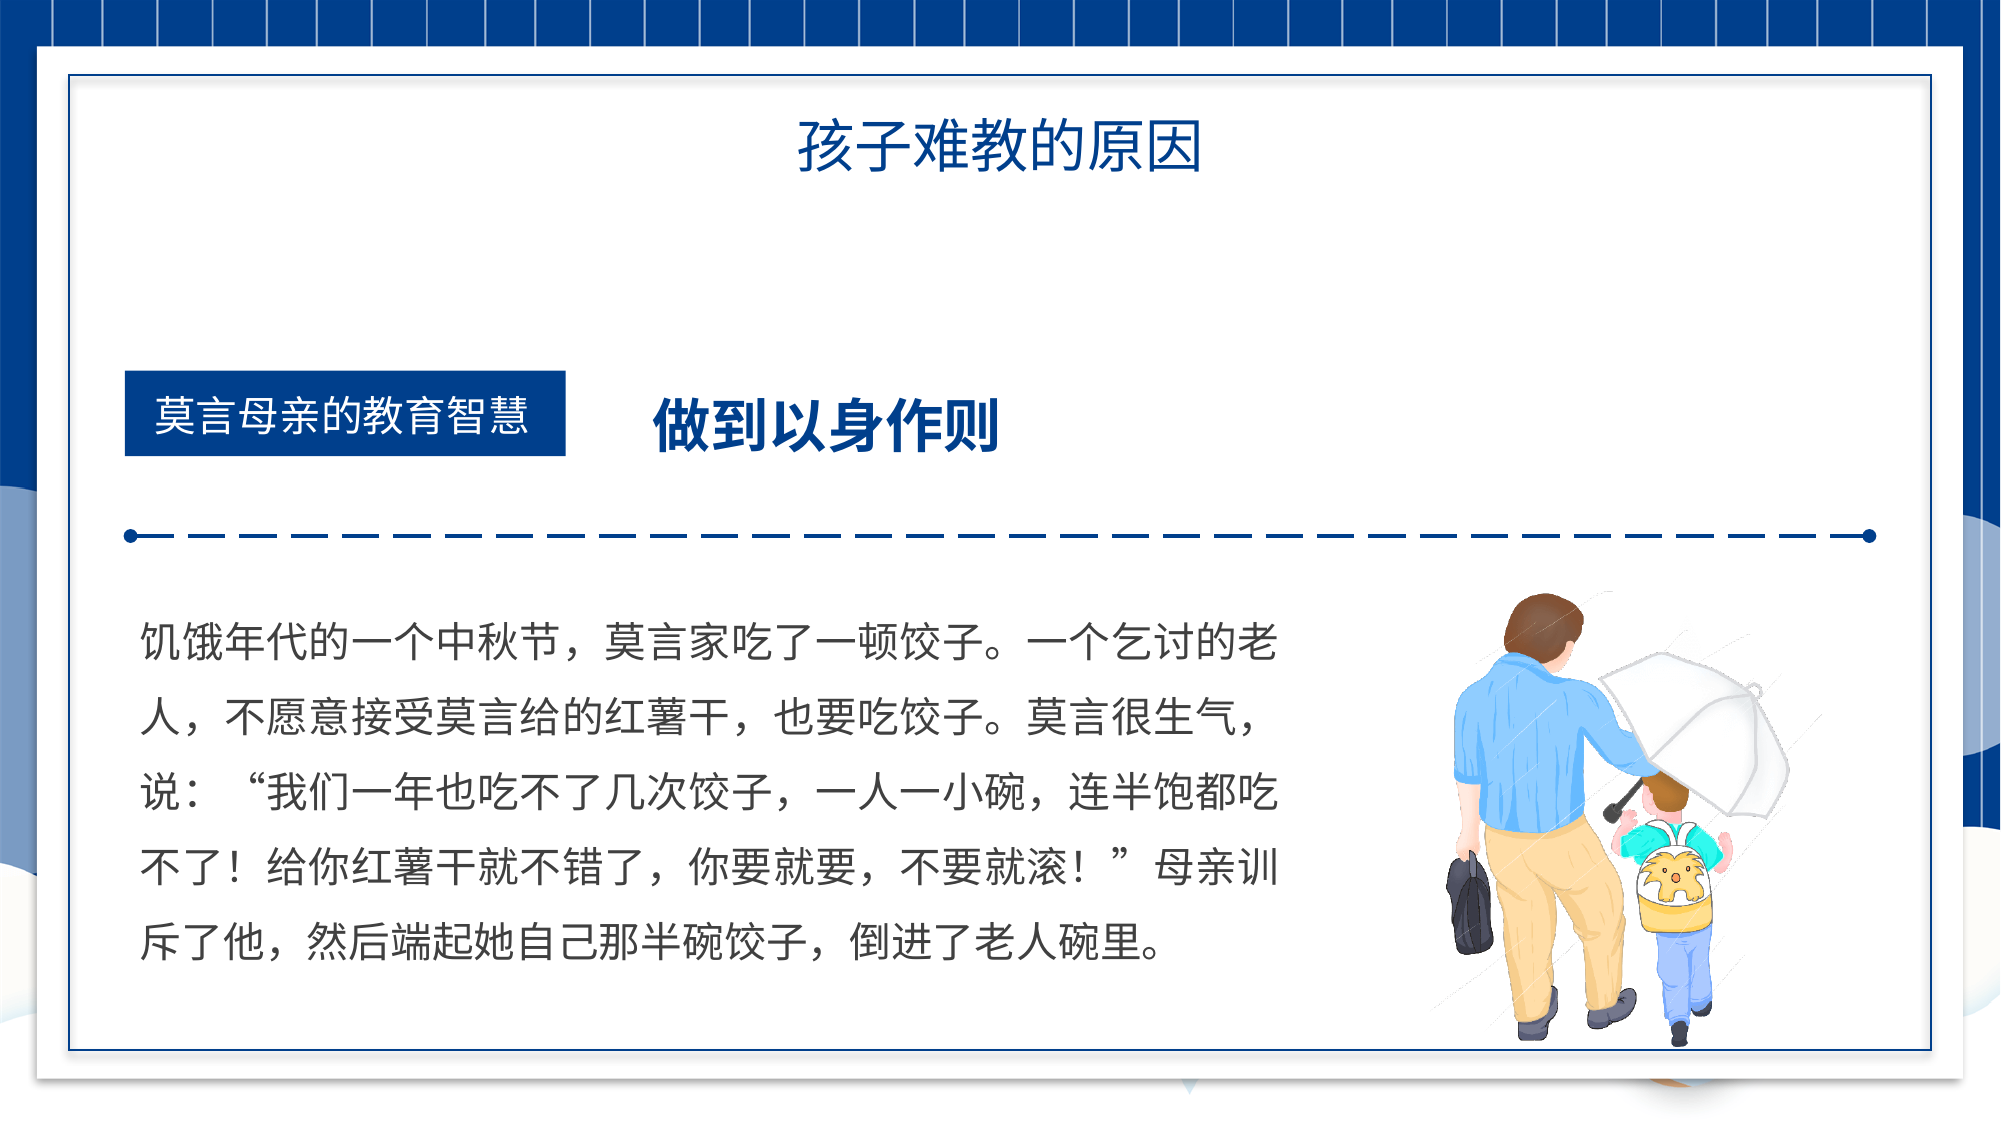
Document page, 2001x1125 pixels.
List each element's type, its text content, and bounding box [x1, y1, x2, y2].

text_box 孩子难教的原因 [724, 101, 1276, 186]
text_box 饥饿年代的一个中秋节，莫言家吃了一顿饺子。一个乞讨的老人，不愿意接受莫言给的红薯干，也要吃饺子。莫言很生气，说：“我们一年也吃不了几次饺子，一人一小碗，连半饱都吃不了！给你红薯干就不错了，你要就要，不要就滚！”母亲训斥了他，然后端起她自己那半碗饺子，倒进了老人碗里。 [125, 583, 1258, 974]
picture [0, 0, 2001, 1125]
text_box 做到以身作则 [637, 346, 1786, 467]
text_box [124, 370, 646, 457]
